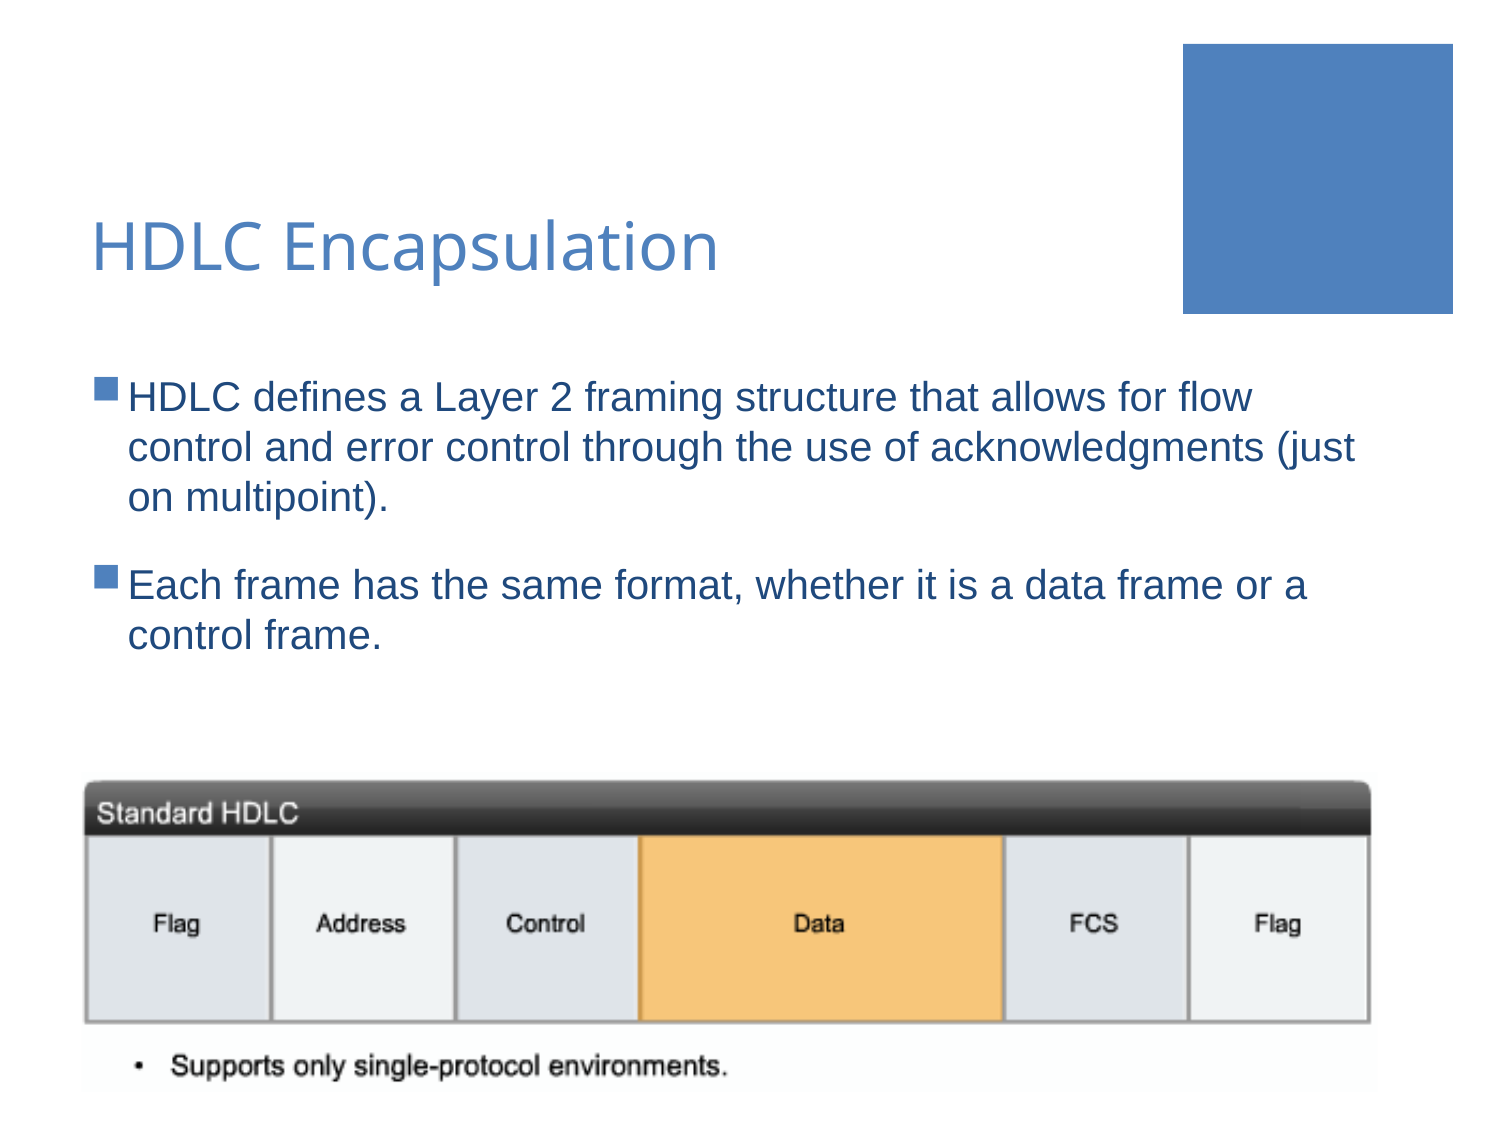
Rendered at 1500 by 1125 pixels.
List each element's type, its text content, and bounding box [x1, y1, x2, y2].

title HDLC Encapsulation [75, 103, 1143, 292]
picture [81, 772, 1378, 1093]
list HDLC defines a Layer 2 framing structure that allows for flow control and error control through the use of acknowledgments (just on multipoint). Each frame has the same format, whether it is a data frame or a control frame. [75, 362, 1377, 1005]
